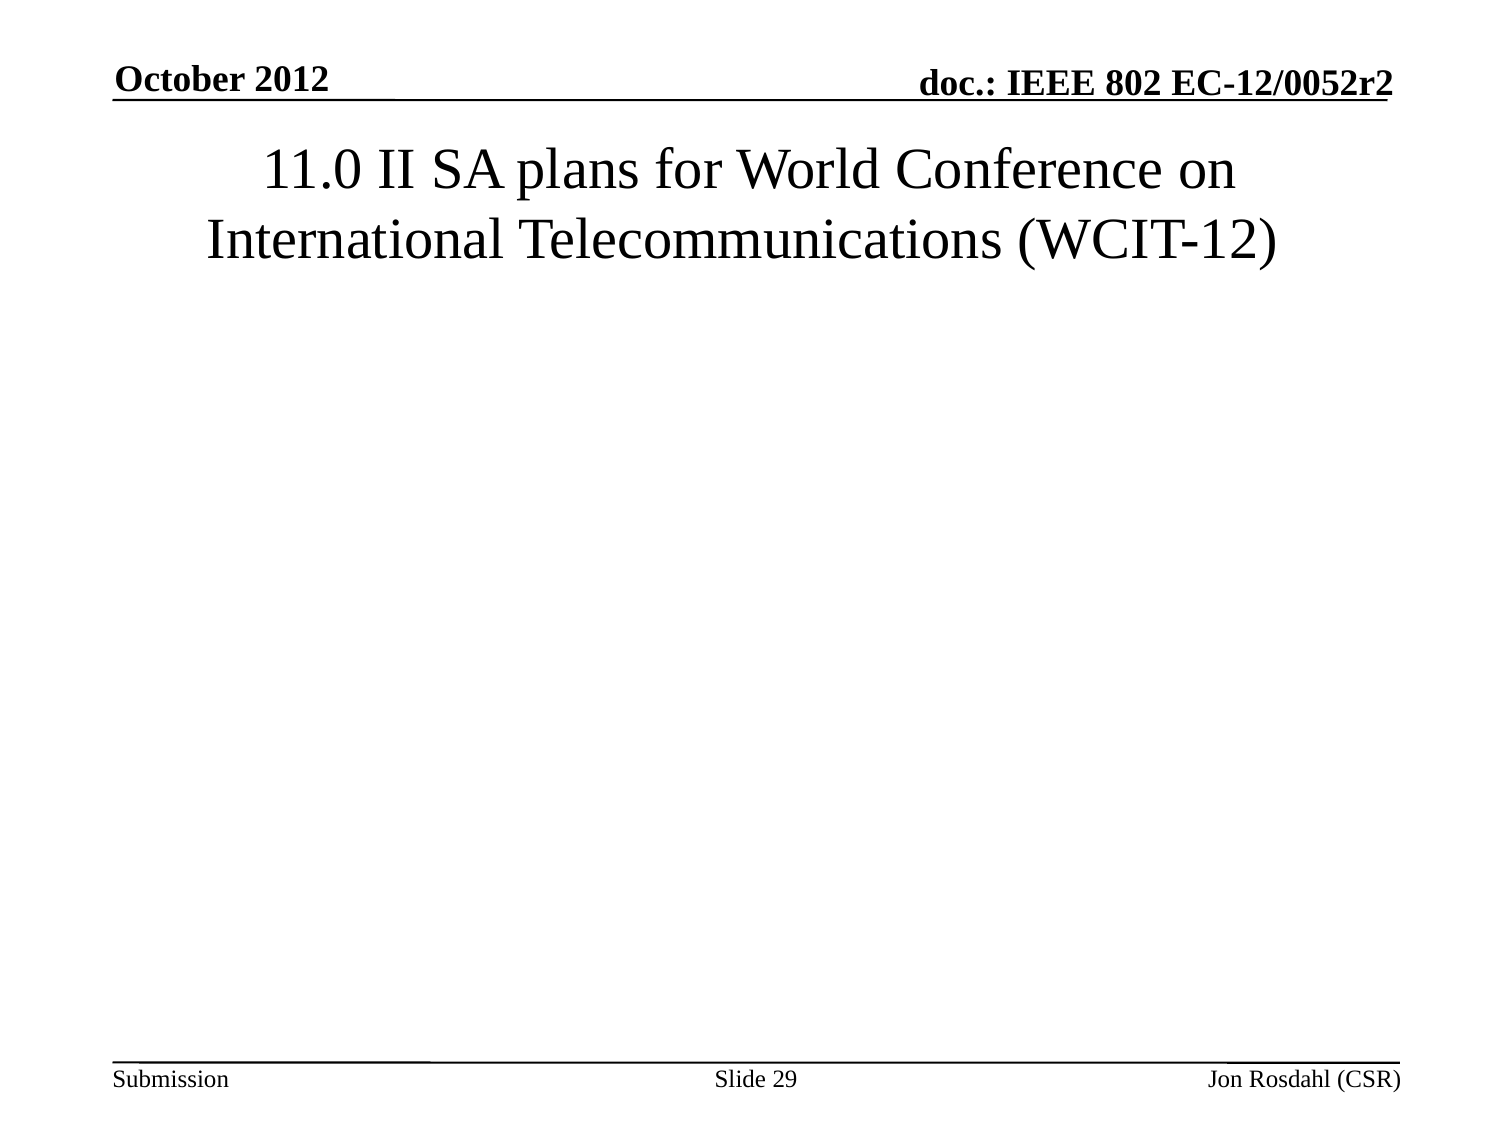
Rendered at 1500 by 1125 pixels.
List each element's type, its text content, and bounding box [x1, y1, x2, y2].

footer Jon Rosdahl (CSR) [878, 1061, 1402, 1093]
title 11.0 II SA plans for World Conference on International Telecommunications (WCIT-12) [112, 99, 1388, 300]
slide_number Slide 29 [712, 1061, 800, 1123]
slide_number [114, 54, 423, 100]
